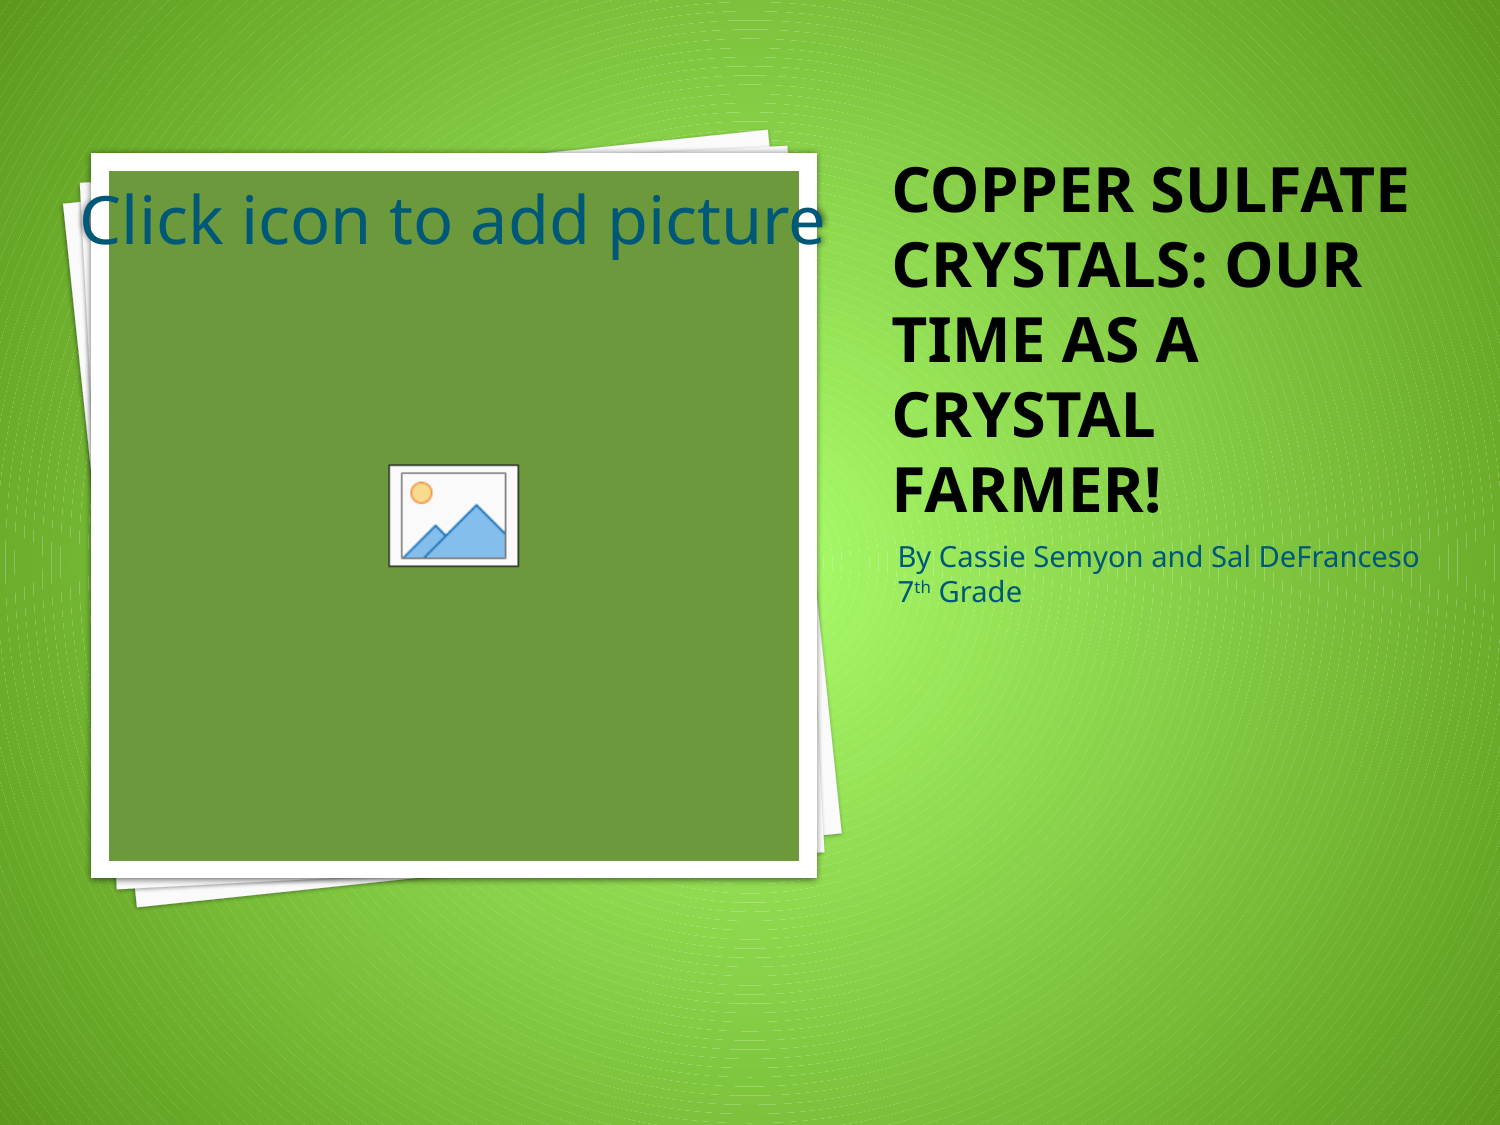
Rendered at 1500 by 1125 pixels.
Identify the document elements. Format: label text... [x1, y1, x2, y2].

title Copper Sulfate Crystals: Our Time as a crystal farmer! [884, 187, 1447, 525]
list By Cassie Semyon and Sal DeFranceso 7th Grade [884, 538, 1447, 854]
picture [108, 170, 800, 862]
